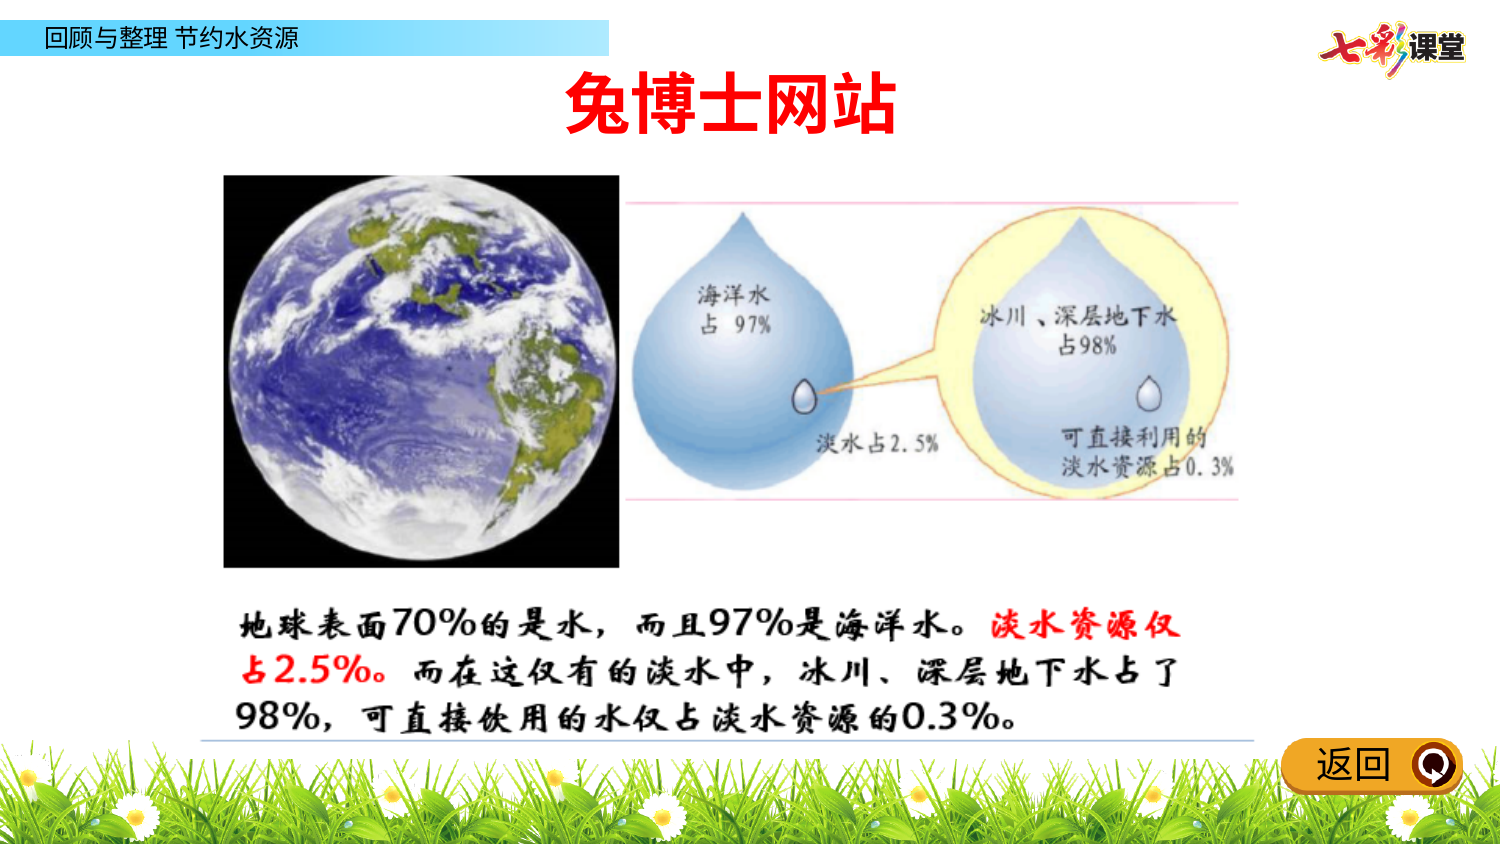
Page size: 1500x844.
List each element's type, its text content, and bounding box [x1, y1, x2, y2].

picture [1316, 20, 1468, 80]
picture [0, 138, 1500, 844]
text_box 兔博士网站 [549, 54, 1022, 136]
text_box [1281, 733, 1464, 795]
